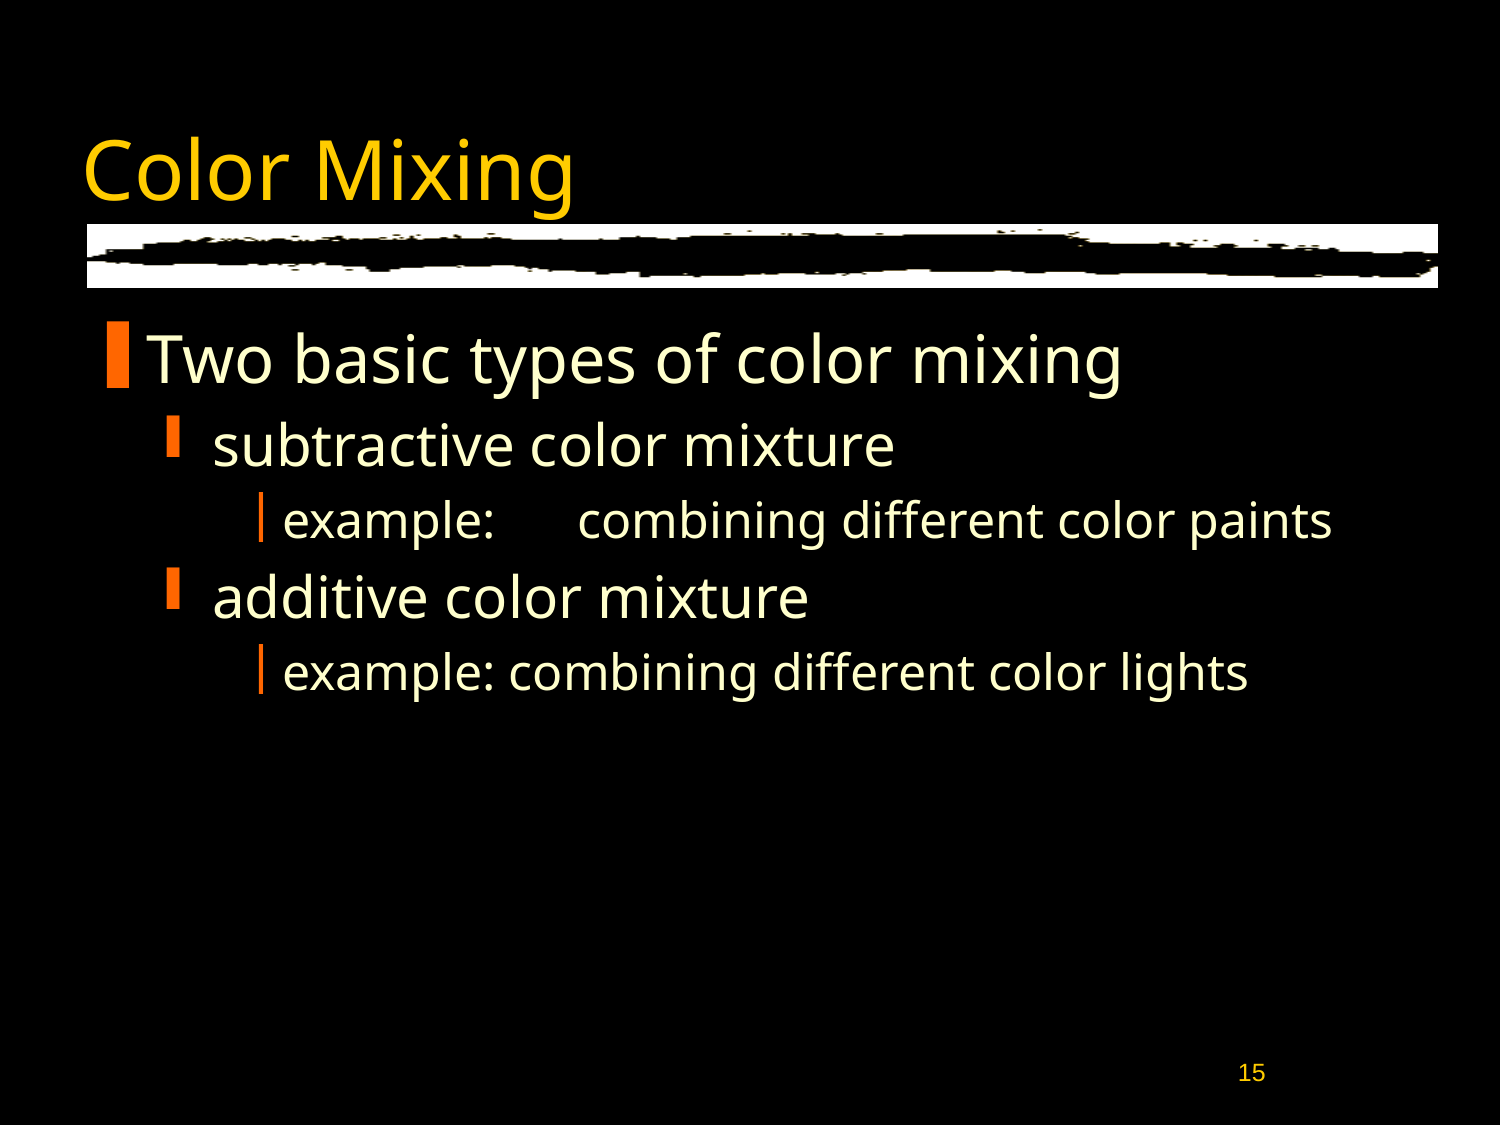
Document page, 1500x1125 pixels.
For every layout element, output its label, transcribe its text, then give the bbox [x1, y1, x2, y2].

title Color Mixing [66, 37, 1342, 226]
list Two basic types of color mixing subtractive color mixture example: combining different color paints additive color mixture example: combining different color lights [74, 309, 1463, 994]
